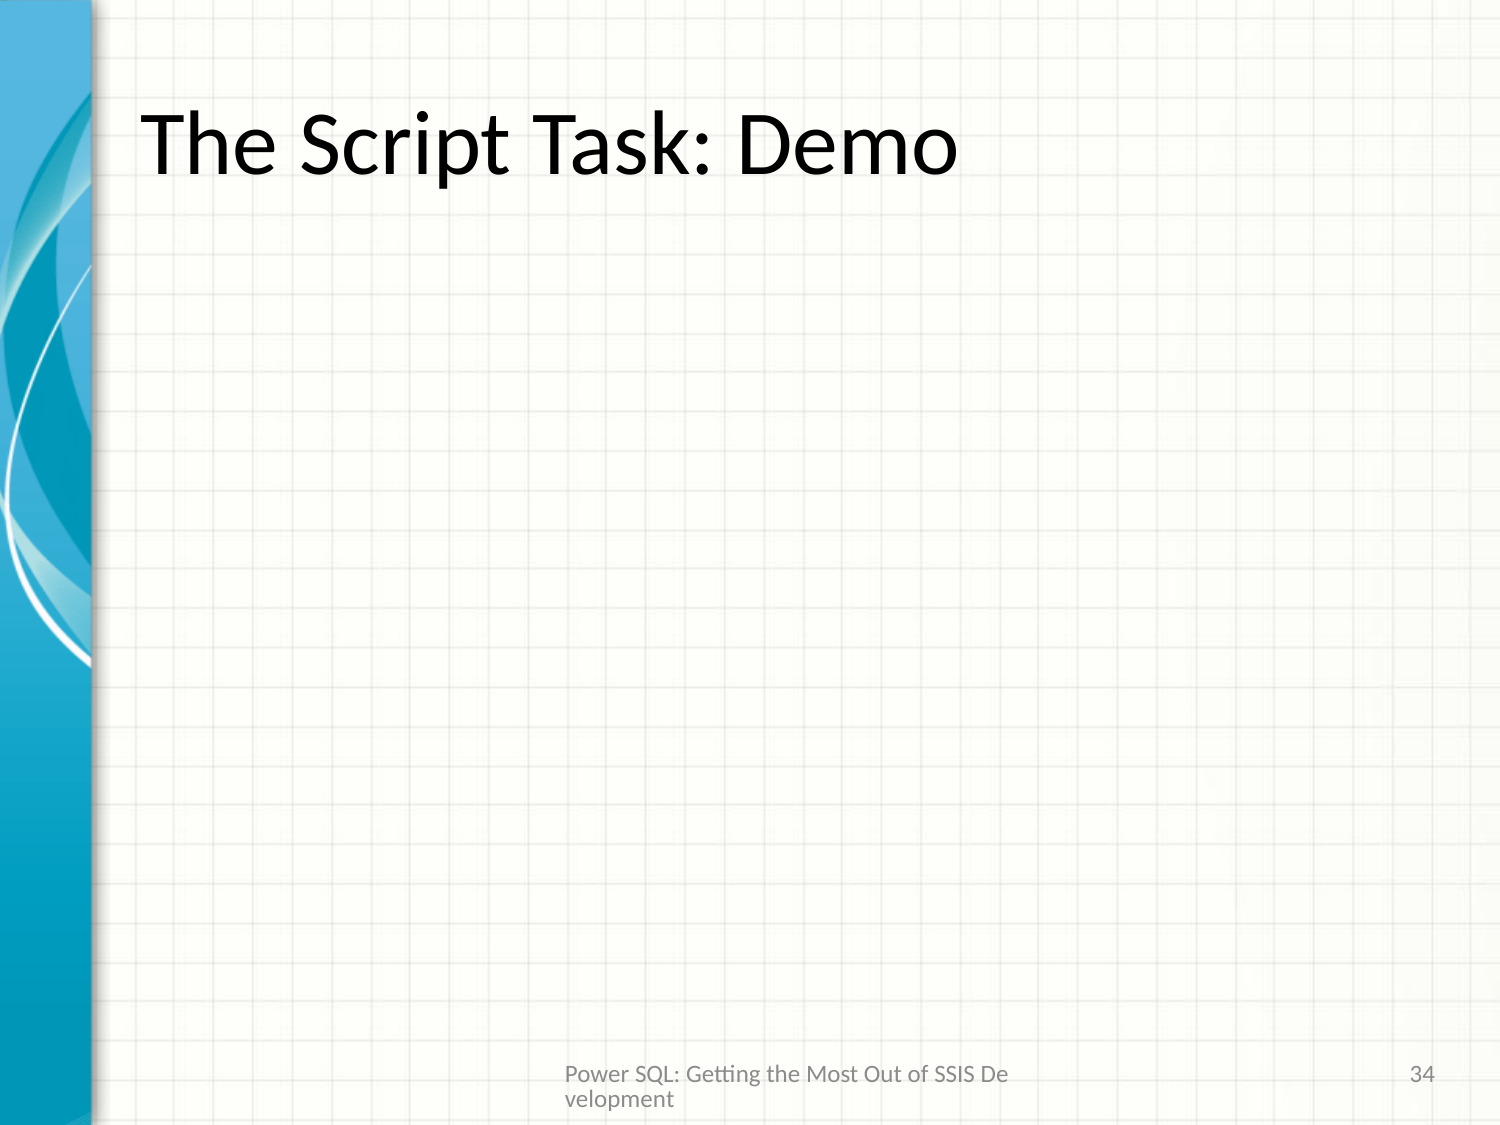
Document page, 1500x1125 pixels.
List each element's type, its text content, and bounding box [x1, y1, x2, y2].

slide_number 34 [1100, 1042, 1450, 1103]
footer Power SQL: Getting the Most Out of SSIS Development [549, 1042, 1025, 1103]
picture [0, 0, 1500, 1125]
title The Script Task: Demo [125, 44, 1450, 232]
